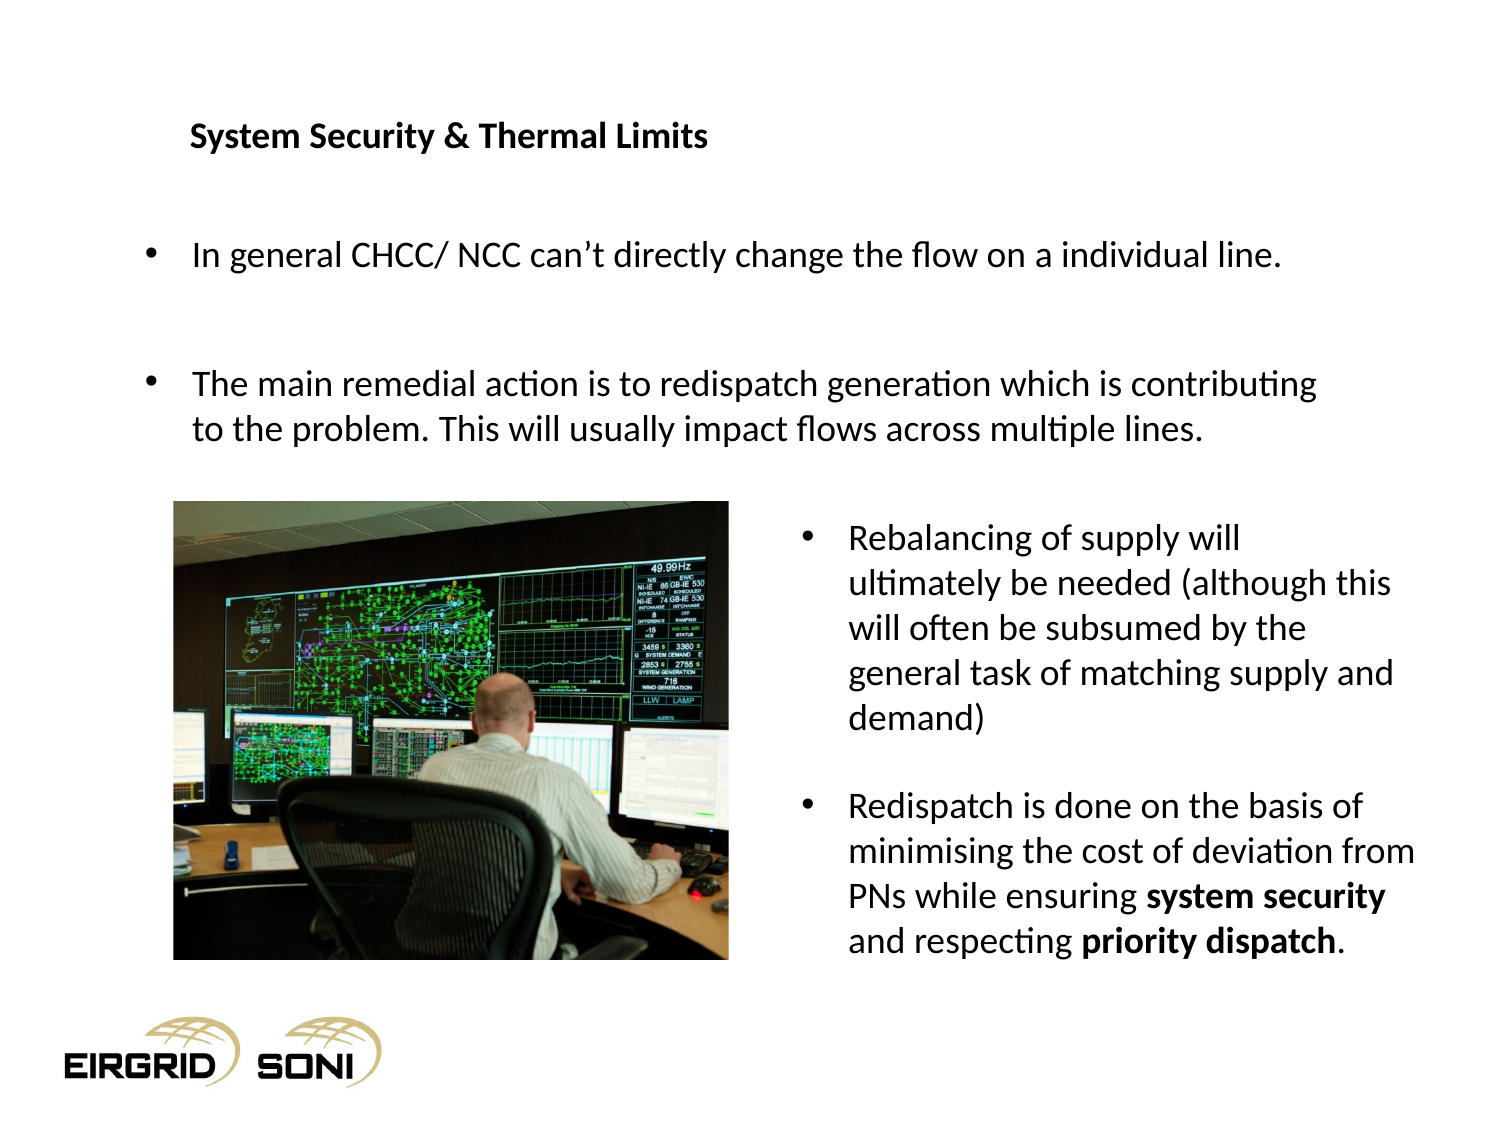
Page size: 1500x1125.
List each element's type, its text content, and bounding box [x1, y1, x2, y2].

text_box Redispatch is done on the basis of minimising the cost of deviation from PNs while ensuring system security and respecting priority dispatch. [786, 773, 1441, 968]
picture [173, 501, 729, 960]
picture [41, 1011, 243, 1091]
text_box The main remedial action is to redispatch generation which is contributing to the problem. This will usually impact flows across multiple lines. [130, 351, 1362, 456]
text_box System Security & Thermal Limits [174, 103, 775, 164]
text_box In general CHCC/ NCC can’t directly change the flow on a individual line. [130, 222, 1327, 283]
text_box Rebalancing of supply will ultimately be needed (although this will often be subsumed by the general task of matching supply and demand) [786, 505, 1415, 746]
picture [244, 1011, 384, 1092]
